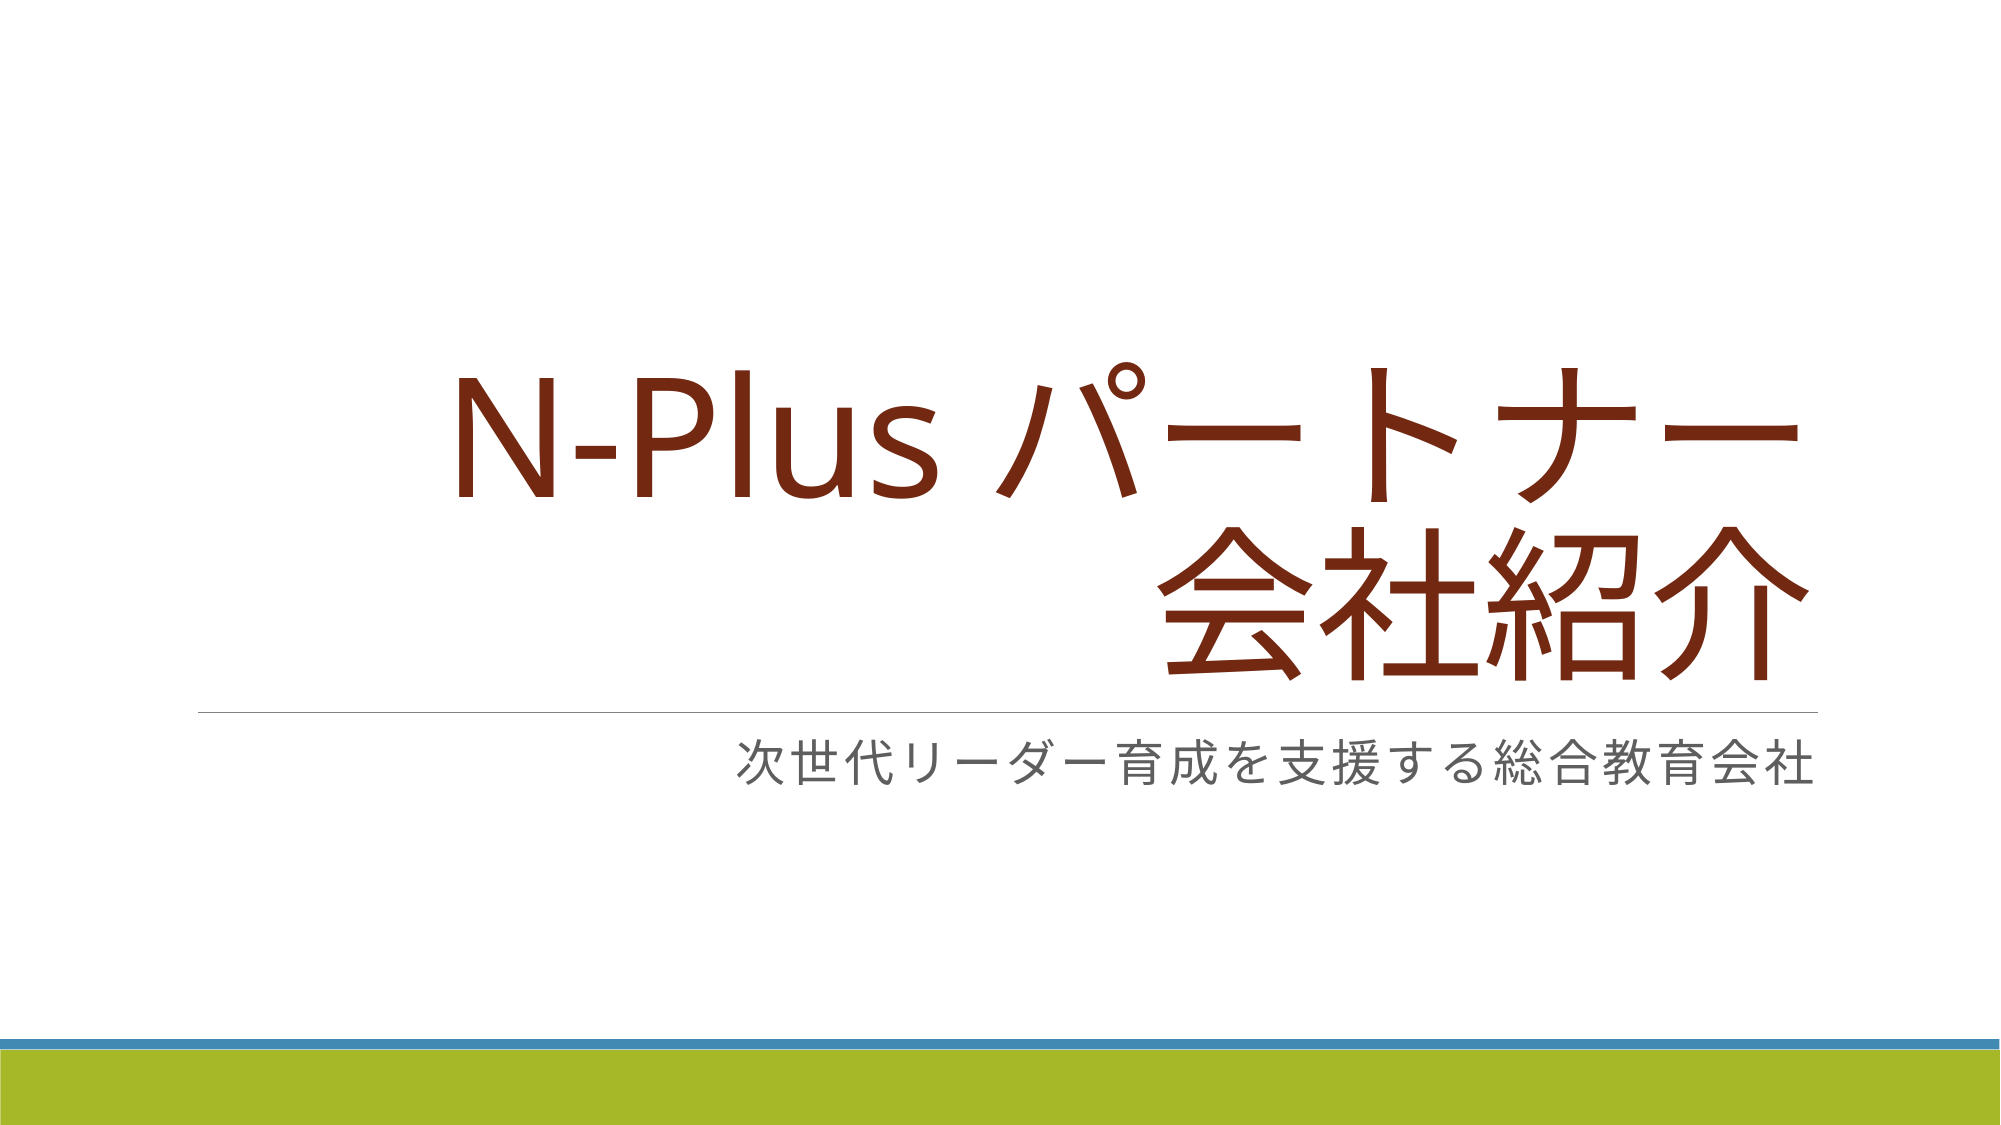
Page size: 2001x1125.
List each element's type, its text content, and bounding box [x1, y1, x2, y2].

subtitle 次世代リーダー育成を支援する総合教育会社 [180, 730, 1831, 919]
title N-Plusパートナー 会社紹介 [180, 124, 1830, 710]
